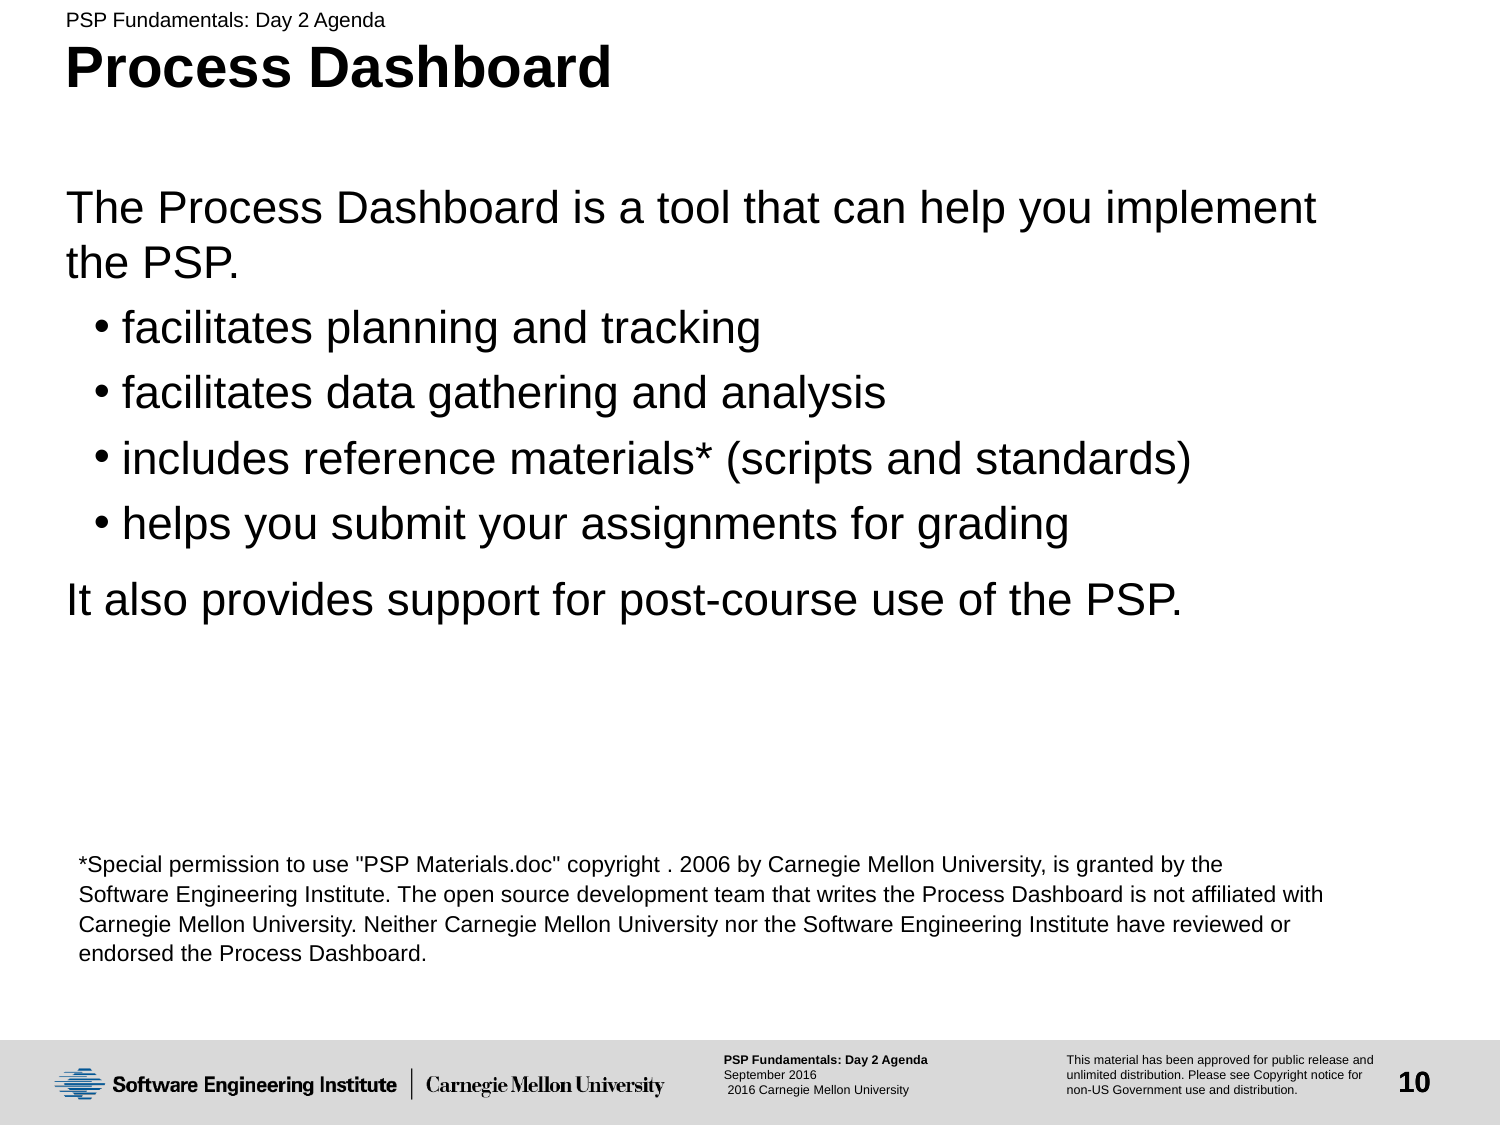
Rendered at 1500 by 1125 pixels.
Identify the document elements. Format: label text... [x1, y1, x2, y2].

title Process Dashboard [65, 37, 1430, 148]
list The Process Dashboard is a tool that can help you implement the PSP. facilitates planning and tracking facilitates data gathering and analysis includes reference materials* (scripts and standards) helps you submit your assignments for grading It also provides support for post-course use of the PSP. [65, 177, 1431, 1000]
picture [46, 1061, 673, 1104]
text_box *Special permission to use "PSP Materials.doc" copyright . 2006 by Carnegie Mellon University, is granted by the Software Engineering Institute. The open source development team that writes the Process Dashboard is not affiliated with Carnegie Mellon University. Neither Carnegie Mellon University nor the Software Engineering Institute have reviewed or endorsed the Process Dashboard. [63, 840, 1430, 974]
